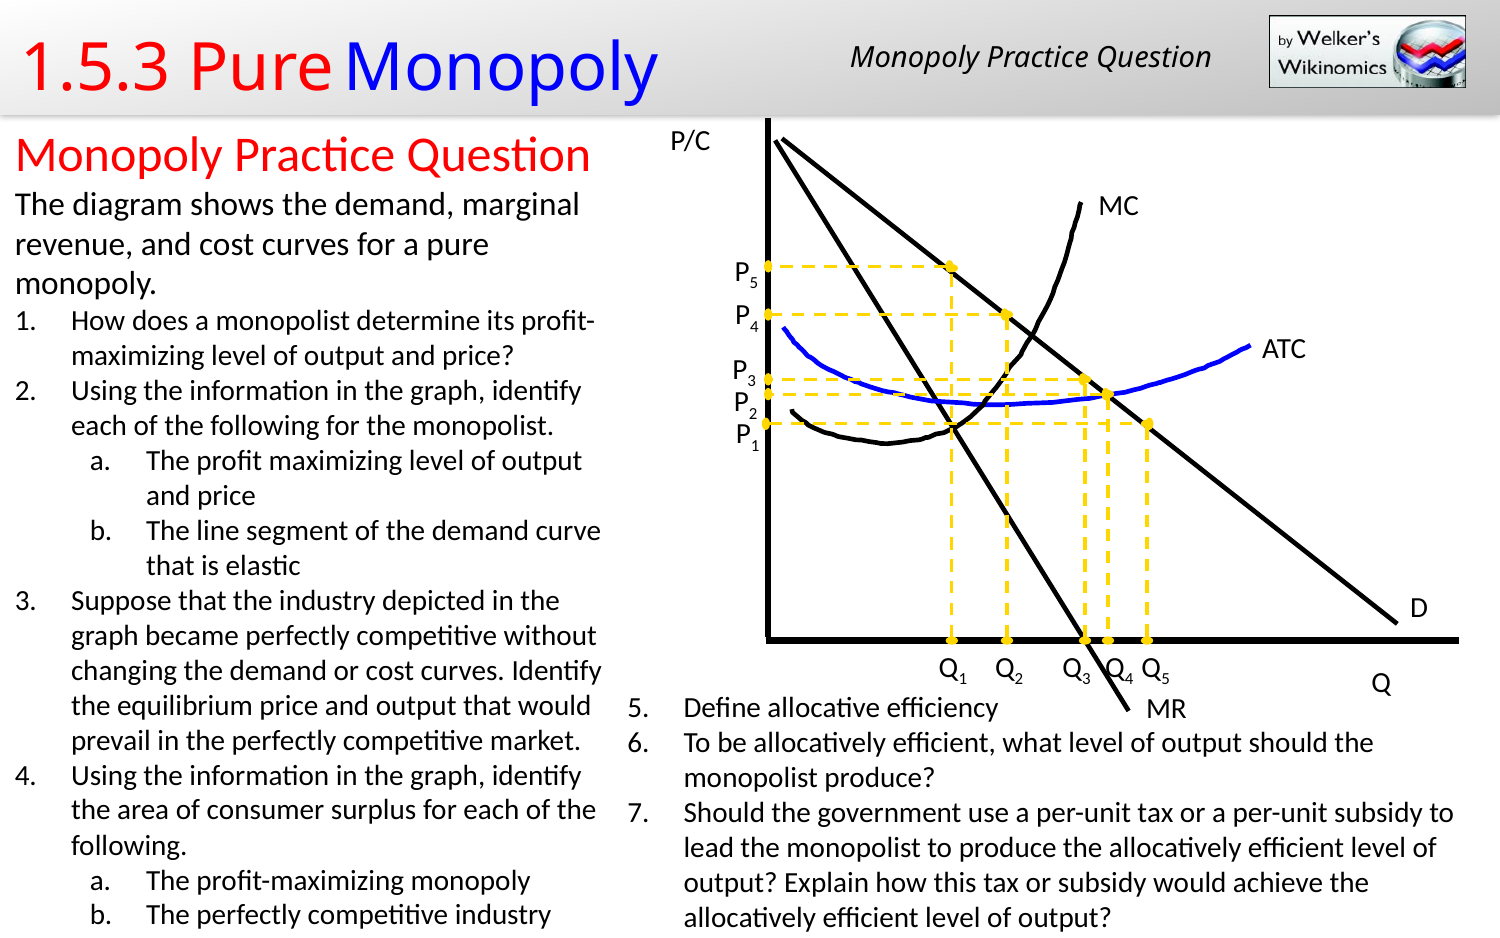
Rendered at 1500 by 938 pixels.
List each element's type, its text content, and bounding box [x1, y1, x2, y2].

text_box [0, 0, 1500, 115]
text_box Define allocative efficiency To be allocatively efficient, what level of output should the monopolist produce? Should the government use a per-unit tax or a per-unit subsidy to lead the monopolist to produce the allocatively efficient level of output? Explain how this tax or subsidy would achieve the allocatively efficient level of output? [612, 681, 1500, 938]
text_box Monopoly Practice Question The diagram shows the demand, marginal revenue, and cost curves for a pure monopoly. How does a monopolist determine its profit-maximizing level of output and price? Using the information in the graph, identify each of the following for the monopolist. The profit maximizing level of output and price The line segment of the demand curve that is elastic Suppose that the industry depicted in the graph became perfectly competitive without changing the demand or cost curves. Identify the equilibrium price and output that would prevail in the perfectly competitive market. Using the information in the graph, identify the area of consumer surplus for each of the following. The profit-maximizing monopoly The perfectly competitive industry [0, 123, 638, 938]
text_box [655, 114, 1500, 733]
